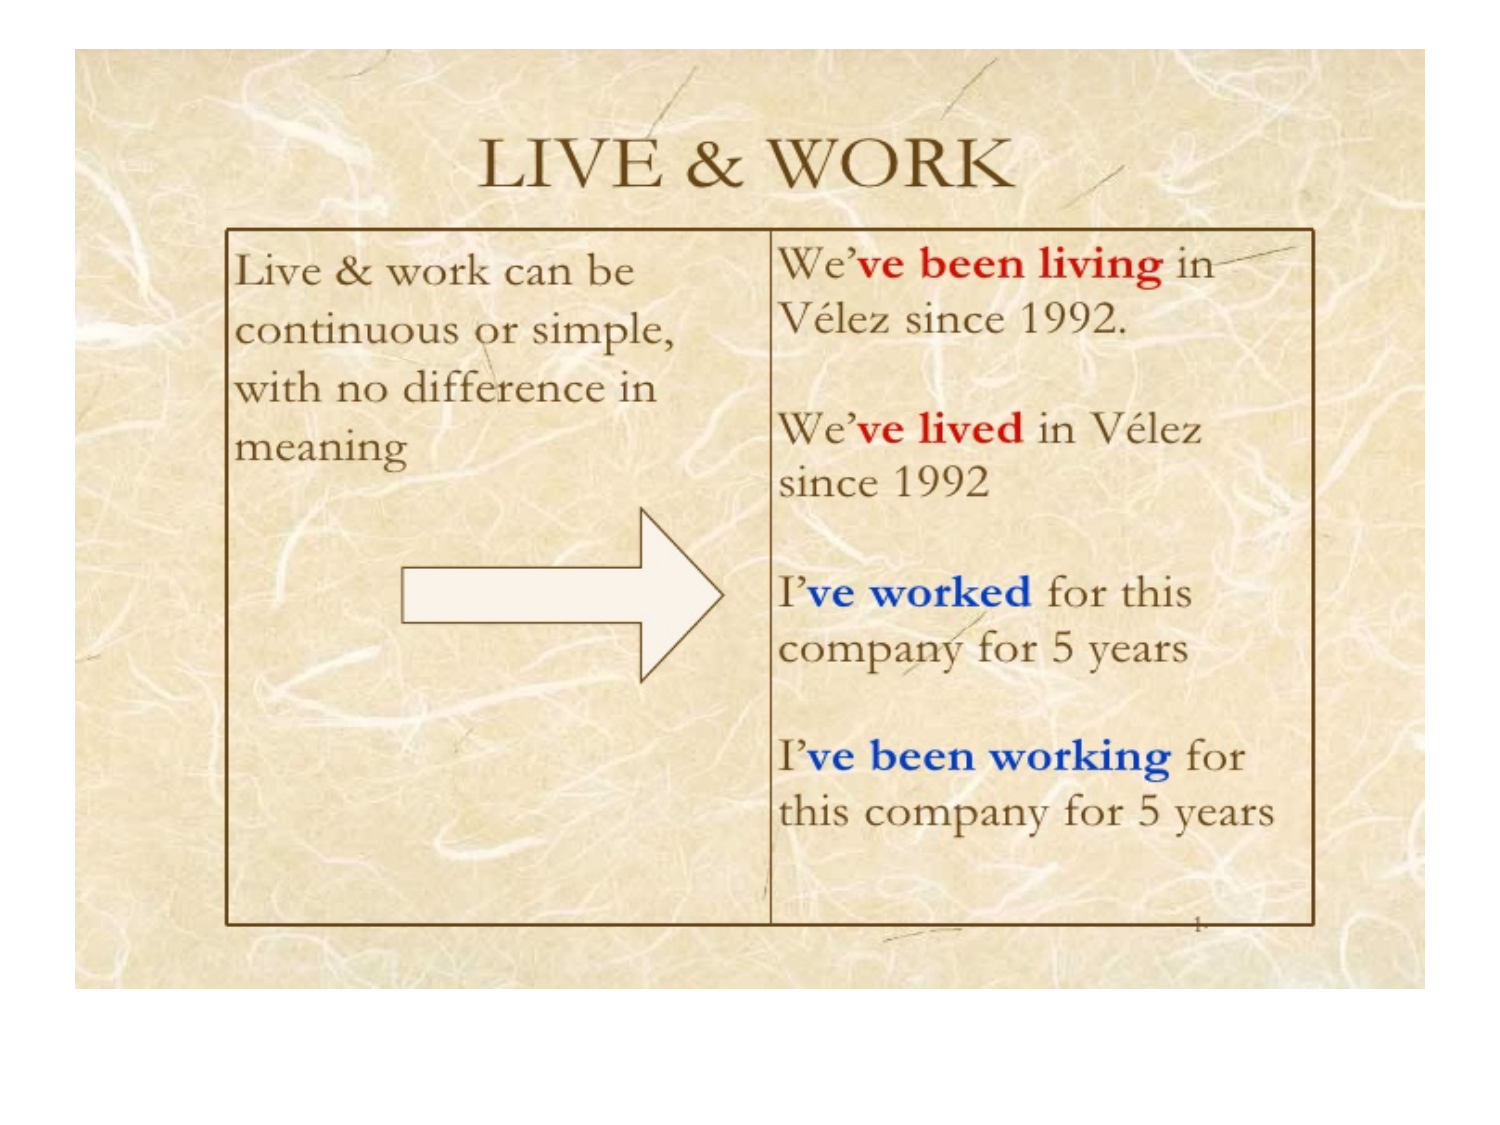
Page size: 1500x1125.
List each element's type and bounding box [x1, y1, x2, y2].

picture [74, 49, 1426, 990]
